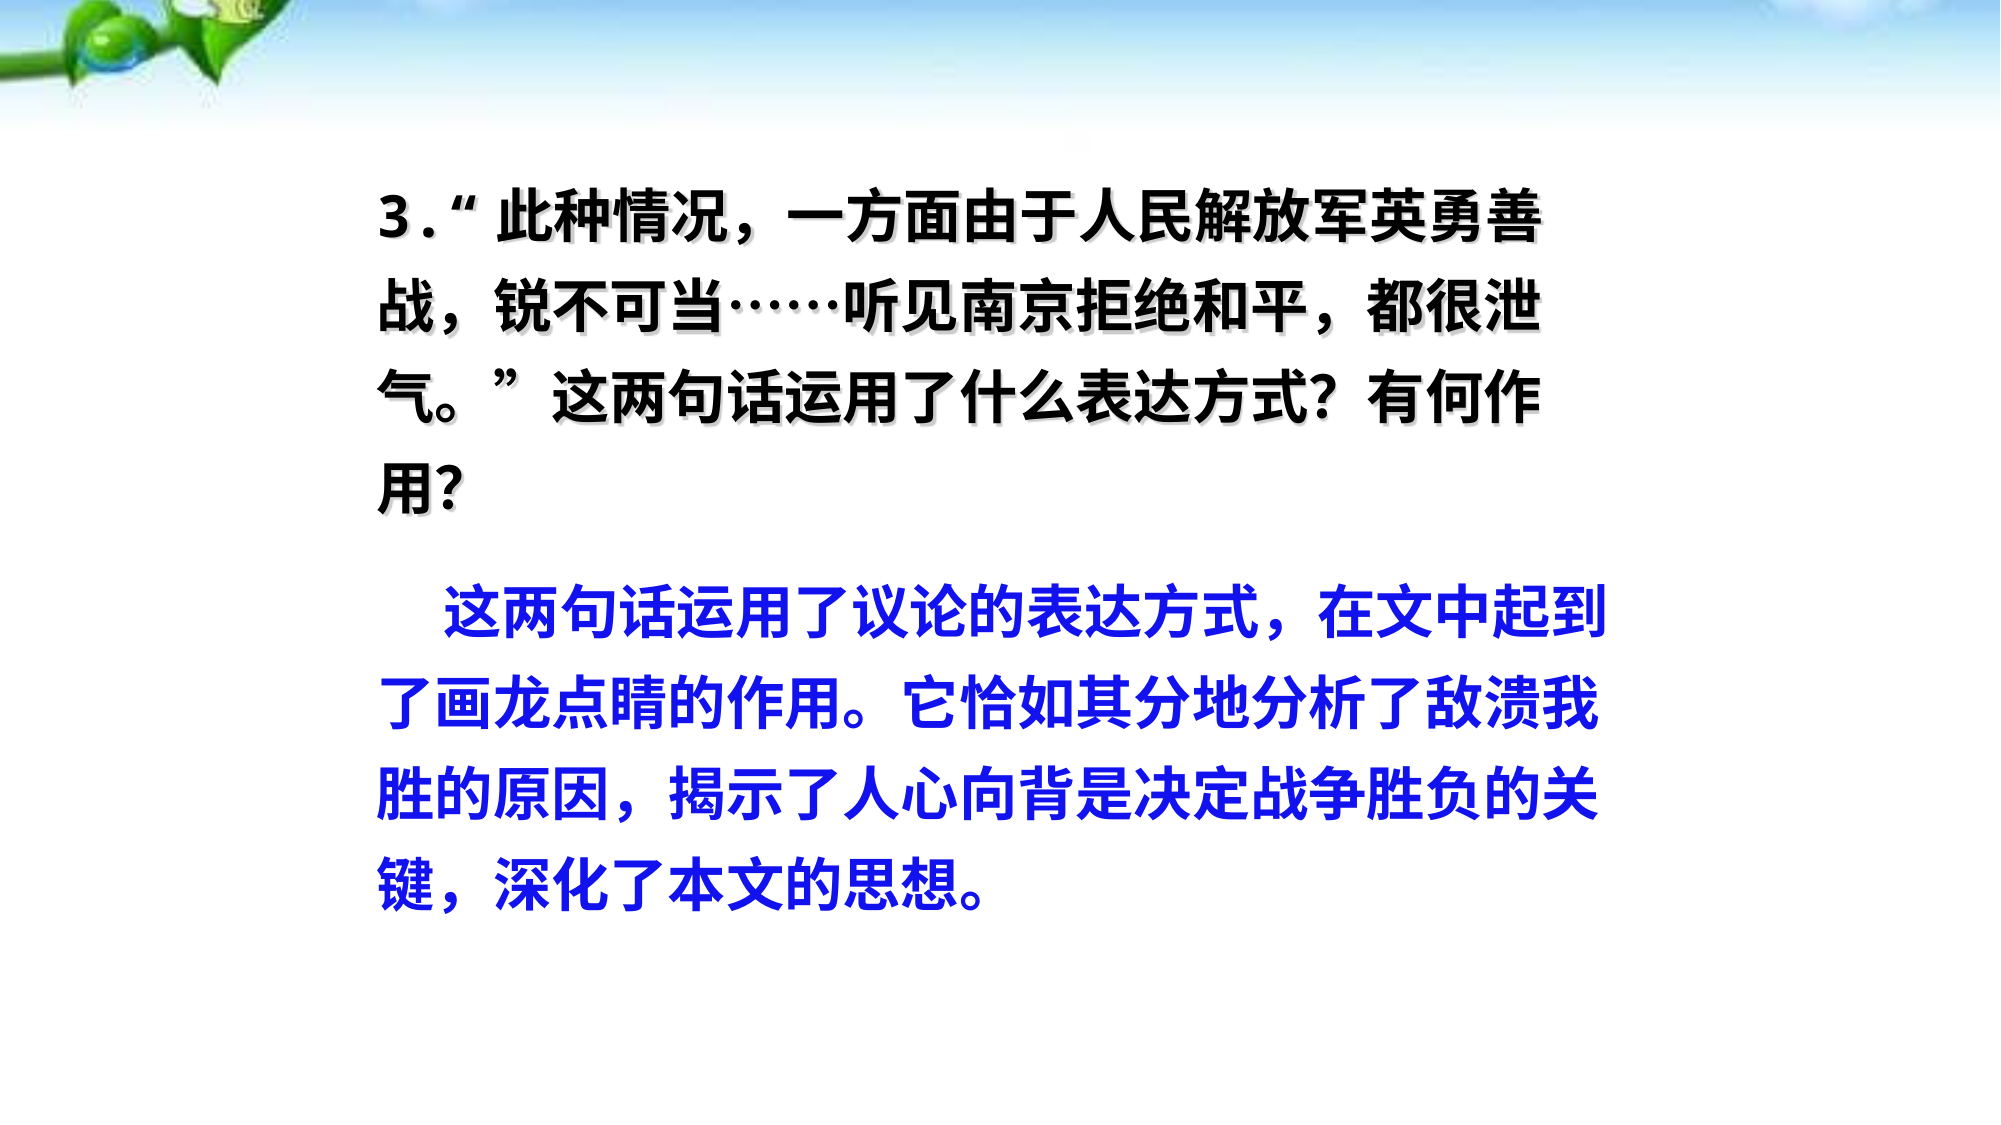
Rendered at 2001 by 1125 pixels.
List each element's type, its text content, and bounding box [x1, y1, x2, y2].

text_box 3.“此种情况，一方面由于人民解放军英勇善战，锐不可当……听见南京拒绝和平，都很泄气。”这两句话运用了什么表达方式？有何作用？ [361, 150, 1668, 529]
text_box 这两句话运用了议论的表达方式，在文中起到了画龙点睛的作用。它恰如其分地分析了敌溃我胜的原因，揭示了人心向背是决定战争胜负的关键，深化了本文的思想。 [361, 547, 1668, 926]
picture [0, 0, 2001, 1125]
